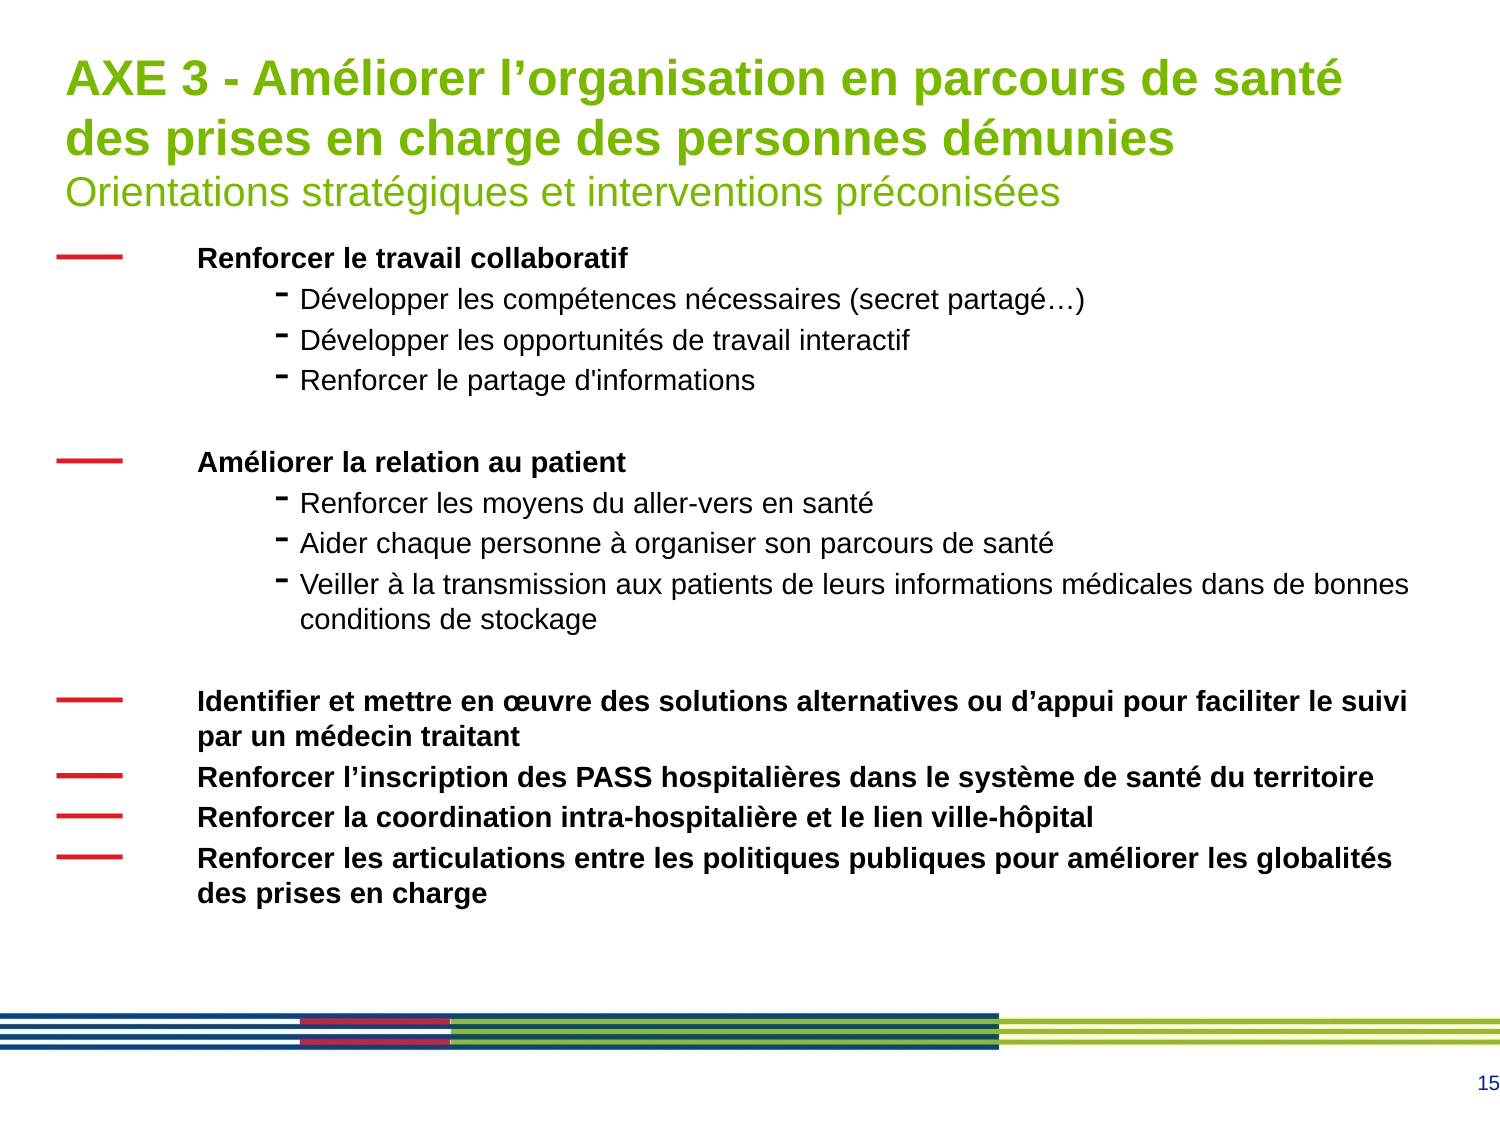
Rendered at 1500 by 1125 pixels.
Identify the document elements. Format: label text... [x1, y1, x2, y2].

picture [56, 851, 123, 863]
picture [56, 810, 123, 822]
title AXE 3 - Améliorer l’organisation en parcours de santé des prises en charge des personnes démunies Orientations stratégiques et interventions préconisées [49, 35, 1448, 224]
picture [56, 769, 123, 782]
picture [0, 999, 1500, 1063]
picture [56, 251, 123, 263]
list Renforcer le travail collaboratif Développer les compétences nécessaires (secret partagé…) Développer les opportunités de travail interactif Renforcer le partage d'informations Améliorer la relation au patient Renforcer les moyens du aller-vers en santé Aider chaque personne à organiser son parcours de santé Veiller à la transmission aux patients de leurs informations médicales dans de bonnes conditions de stockage Identifier et mettre en œuvre des solutions alternatives ou d’appui pour faciliter le suivi par un médecin traitant Renforcer l’inscription des PASS hospitalières dans le système de santé du territoire Renforcer la coordination intra-hospitalière et le lien ville-hôpital Renforcer les articulations entre les politiques publiques pour améliorer les globalités des prises en charge [41, 231, 1448, 978]
picture [56, 455, 123, 467]
picture [56, 694, 123, 706]
